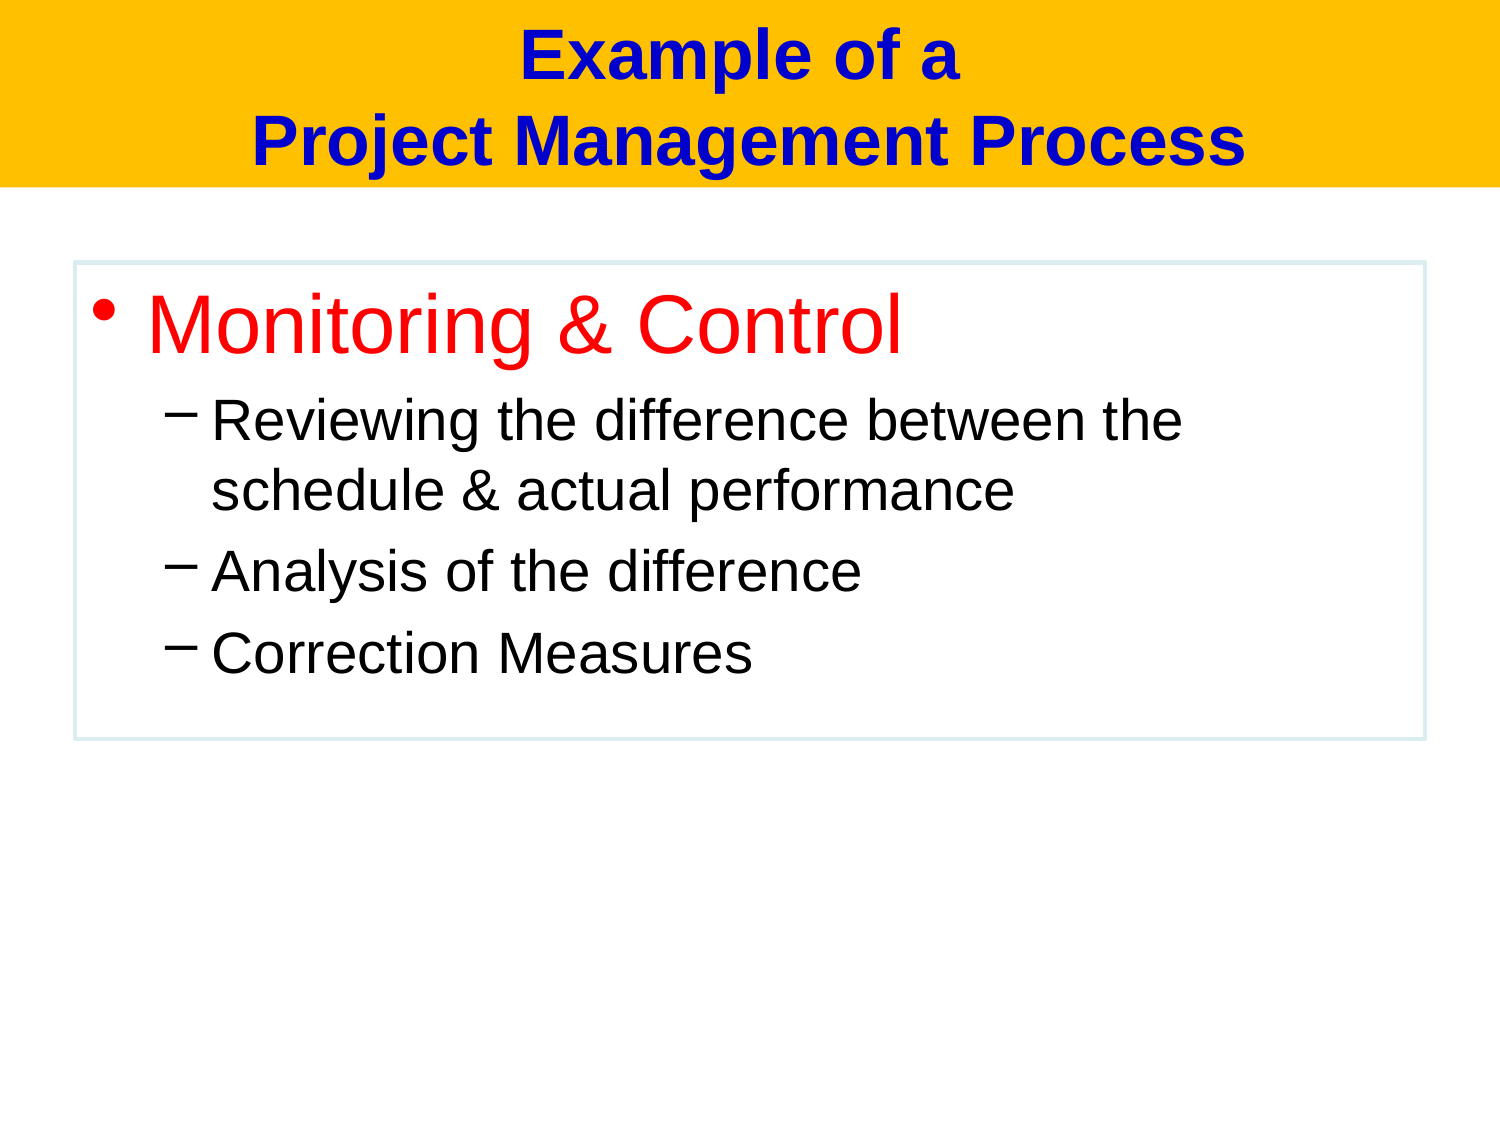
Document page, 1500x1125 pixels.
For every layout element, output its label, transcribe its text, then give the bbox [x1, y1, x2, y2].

title Example of a Project Management Process [0, 0, 1500, 188]
list Monitoring & Control Reviewing the difference between the schedule & actual performance Analysis of the difference Correction Measures [73, 260, 1427, 741]
